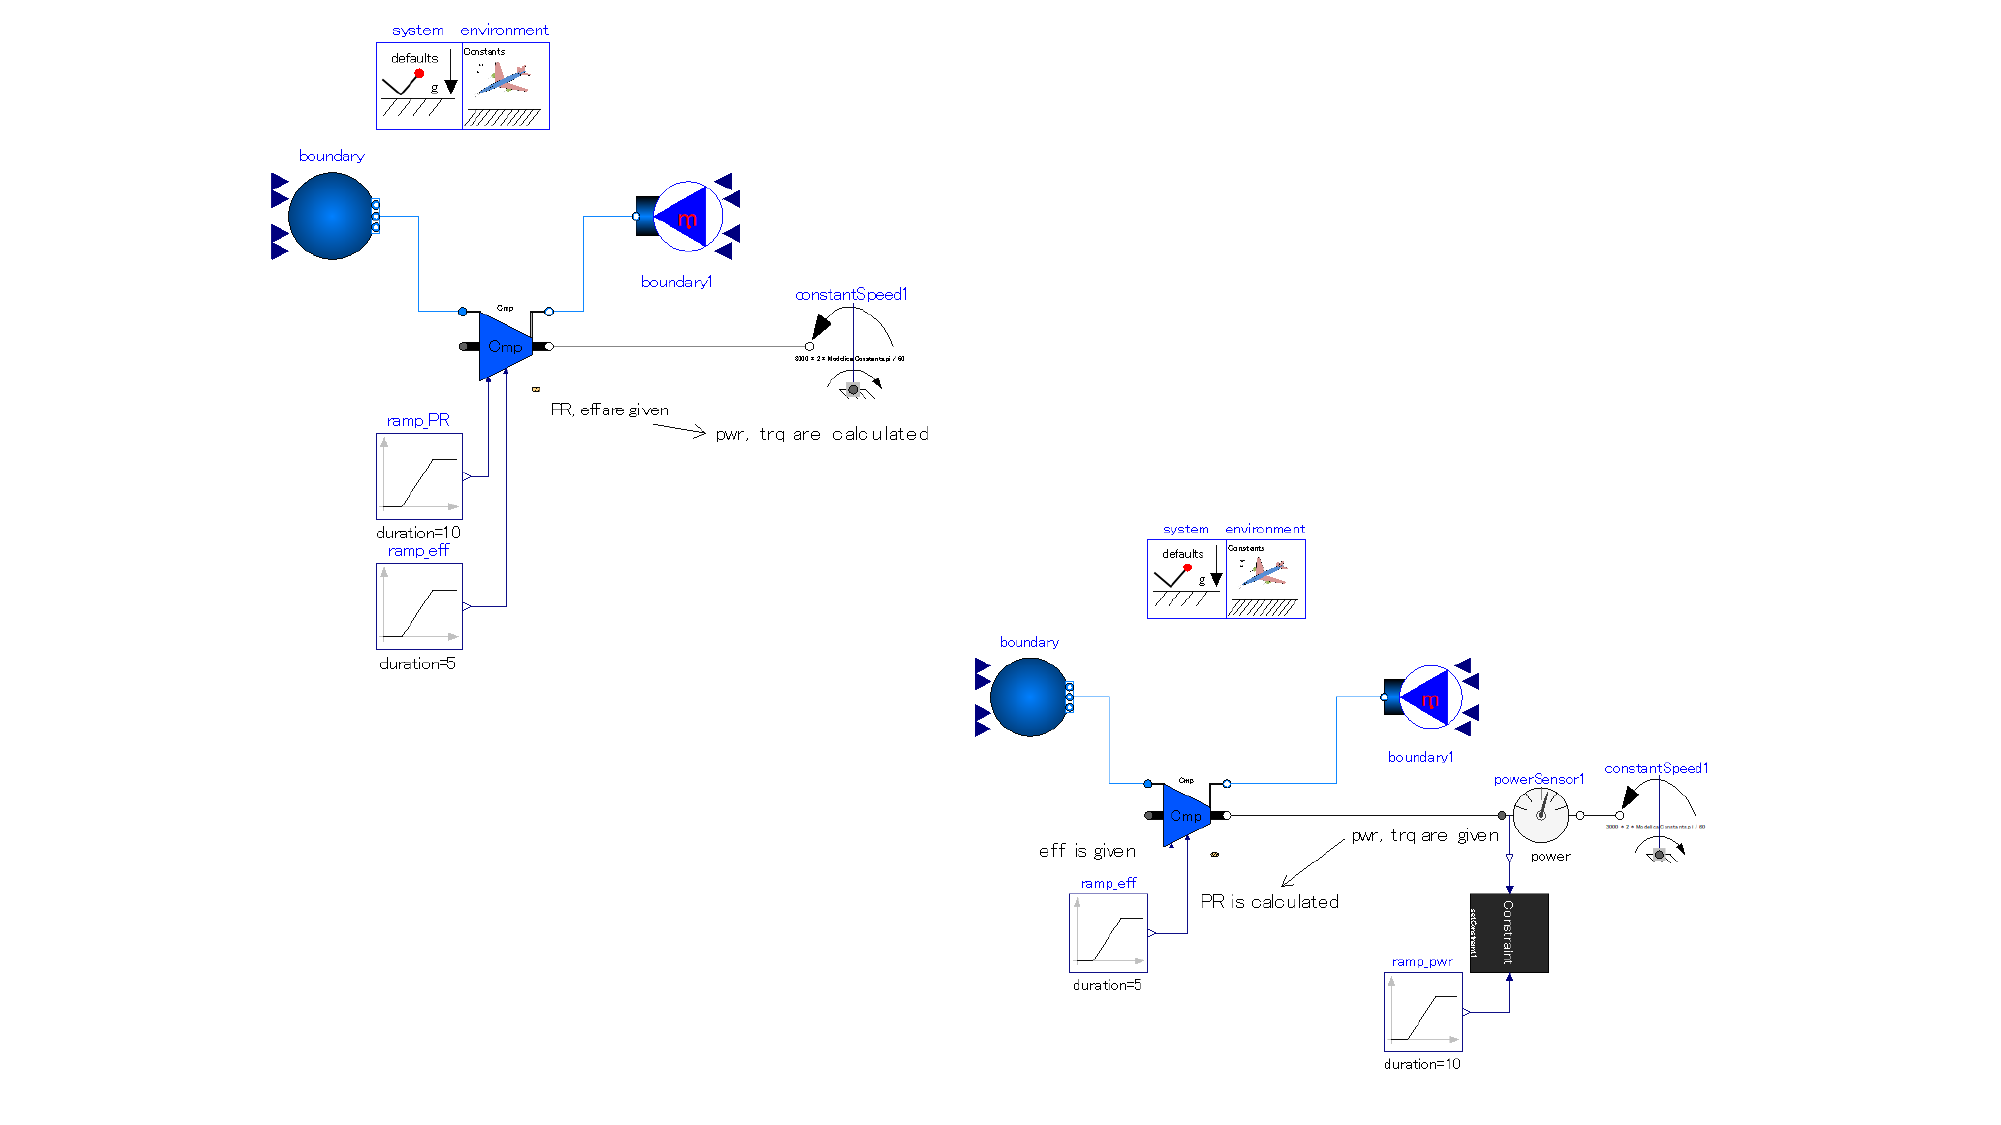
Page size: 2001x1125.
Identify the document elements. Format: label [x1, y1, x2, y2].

picture [955, 500, 1727, 1091]
picture [249, 0, 928, 695]
